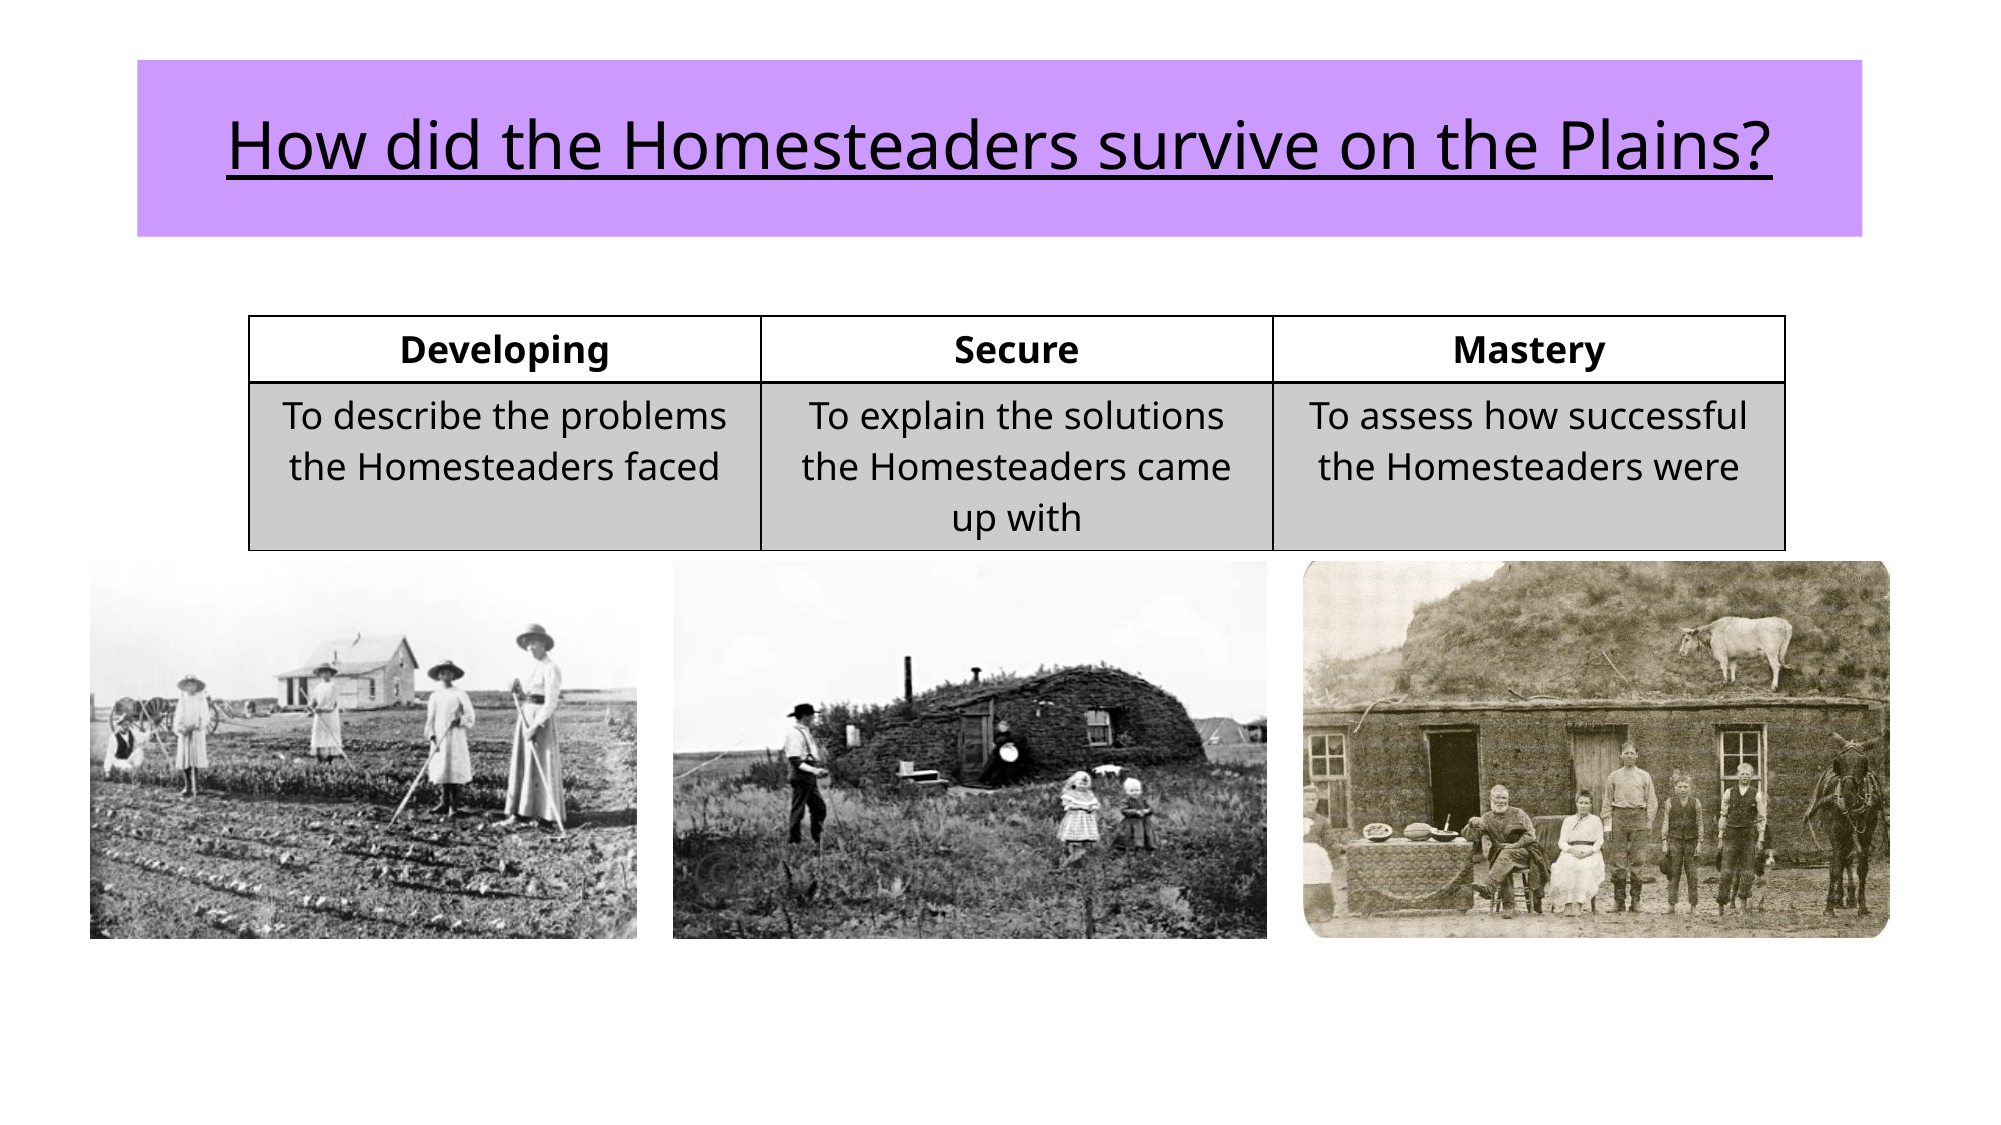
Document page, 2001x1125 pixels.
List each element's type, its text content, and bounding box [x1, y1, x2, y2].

picture [1303, 561, 1890, 938]
table_cell To assess how successful the Homesteaders were [1274, 384, 1784, 550]
picture [673, 561, 1267, 939]
picture [90, 561, 637, 939]
table_header Secure [762, 317, 1272, 381]
table_cell To describe the problems the Homesteaders faced [250, 384, 760, 550]
title How did the Homesteaders survive on the Plains? [137, 59, 1863, 237]
table_header Mastery [1274, 317, 1784, 381]
table_header Developing [250, 317, 760, 381]
table_cell To explain the solutions the Homesteaders came up with [762, 384, 1272, 550]
